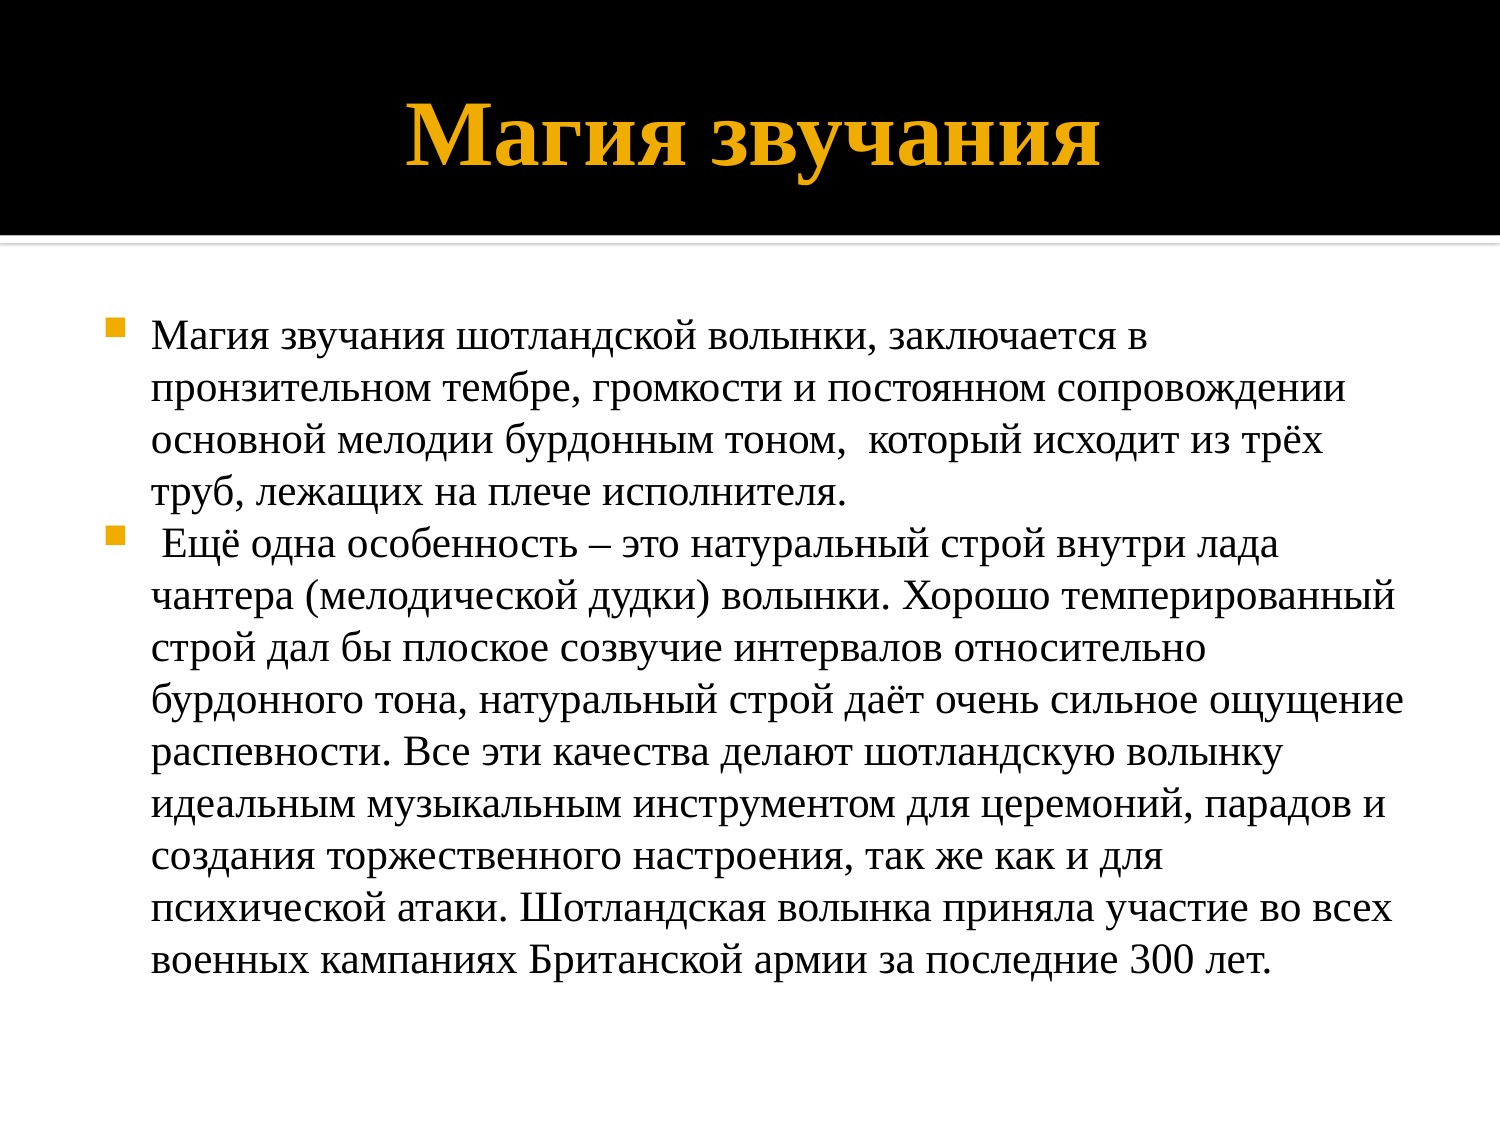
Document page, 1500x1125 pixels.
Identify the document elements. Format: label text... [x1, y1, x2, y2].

list Магия звучания шотландской волынки, заключается в пронзительном тембре, громкости и постоянном сопровождении основной мелодии бурдонным тоном, который исходит из трёх труб, лежащих на плече исполнителя. Ещё одна особенность – это натуральный строй внутри лада чантера (мелодической дудки) волынки. Хорошо темперированный строй дал бы плоское созвучие интервалов относительно бурдонного тона, натуральный строй даёт очень сильное ощущение распевности. Все эти качества делают шотландскую волынку идеальным музыкальным инструментом для церемоний, парадов и создания торжественного настроения, так же как и для психической атаки. Шотландская волынка приняла участие во всех военных кампаниях Британской армии за последние 300 лет. [75, 291, 1425, 1050]
title Магия звучания [75, 25, 1425, 231]
